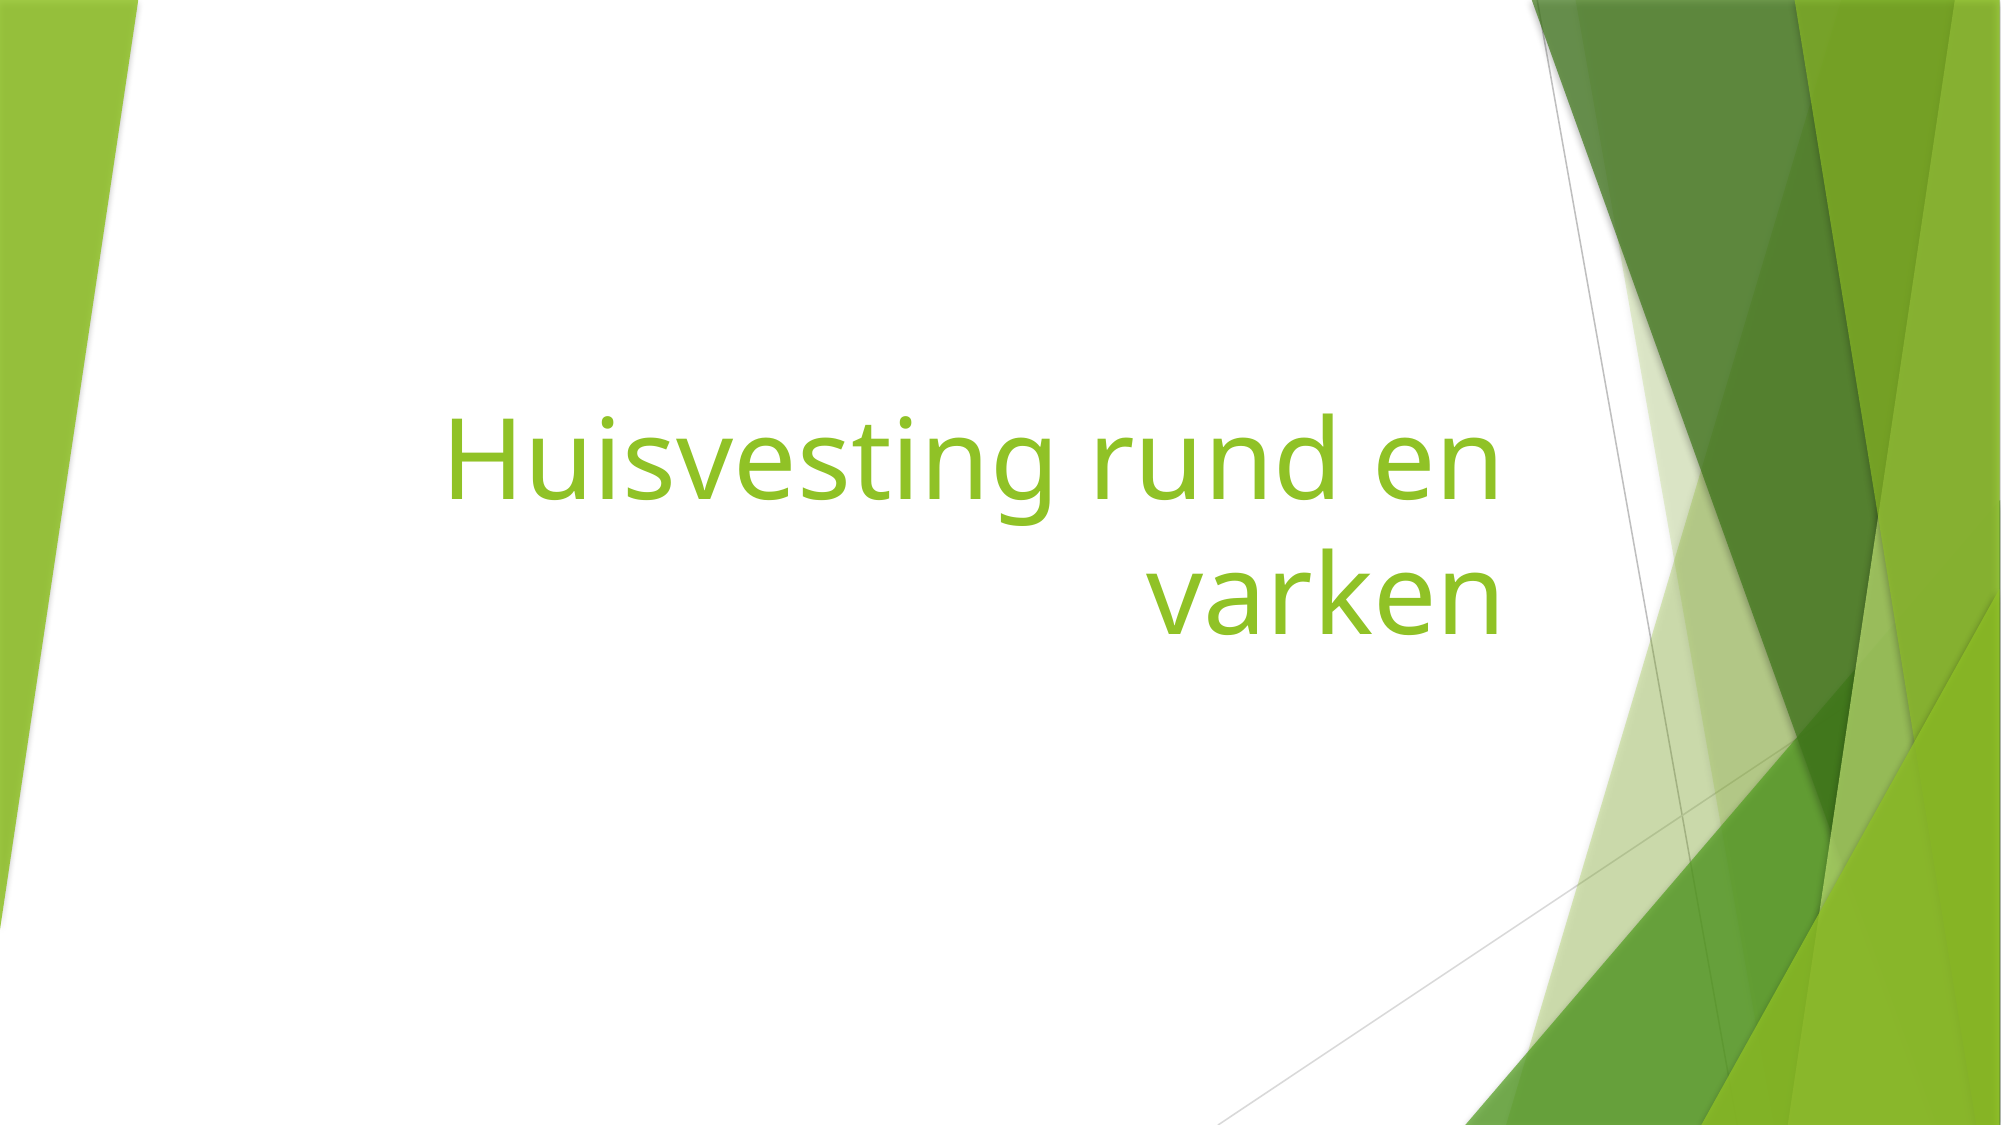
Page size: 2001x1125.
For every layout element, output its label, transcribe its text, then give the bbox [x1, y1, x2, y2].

title Huisvesting rund en varken [247, 394, 1522, 665]
